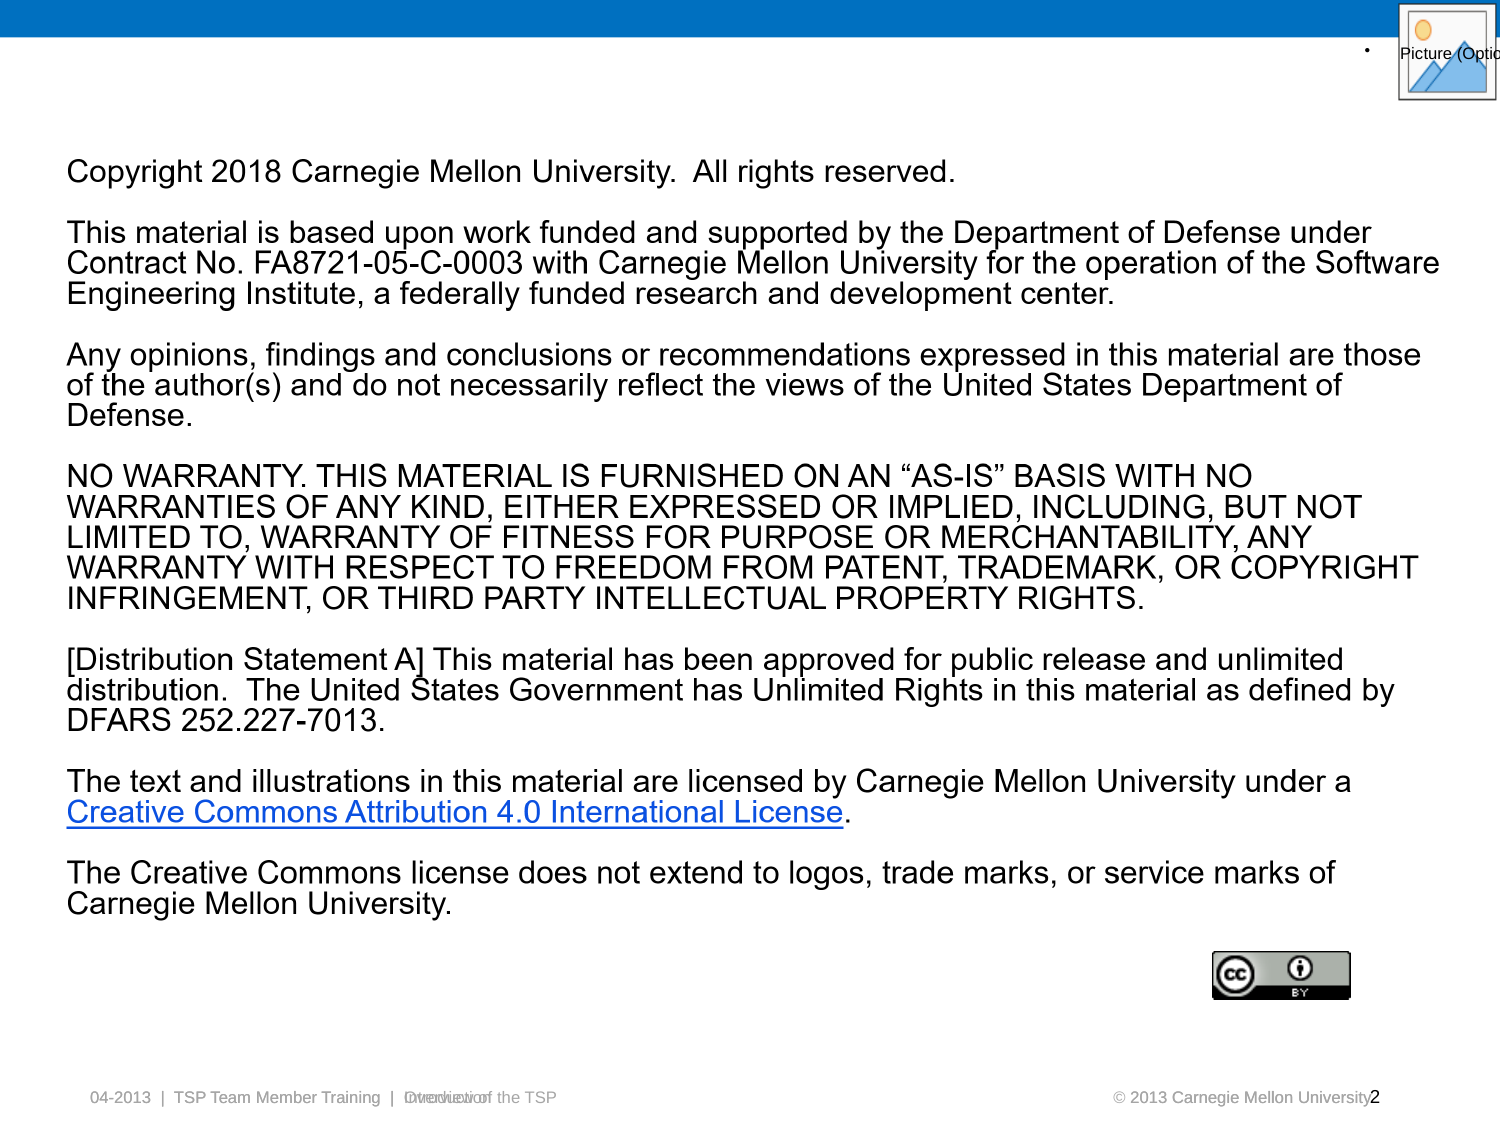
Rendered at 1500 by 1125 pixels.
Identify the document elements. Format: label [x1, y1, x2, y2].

picture [54, 155, 1471, 929]
text_box [0, 0, 1392, 91]
picture [1212, 951, 1351, 1001]
picture [1394, 0, 1500, 106]
